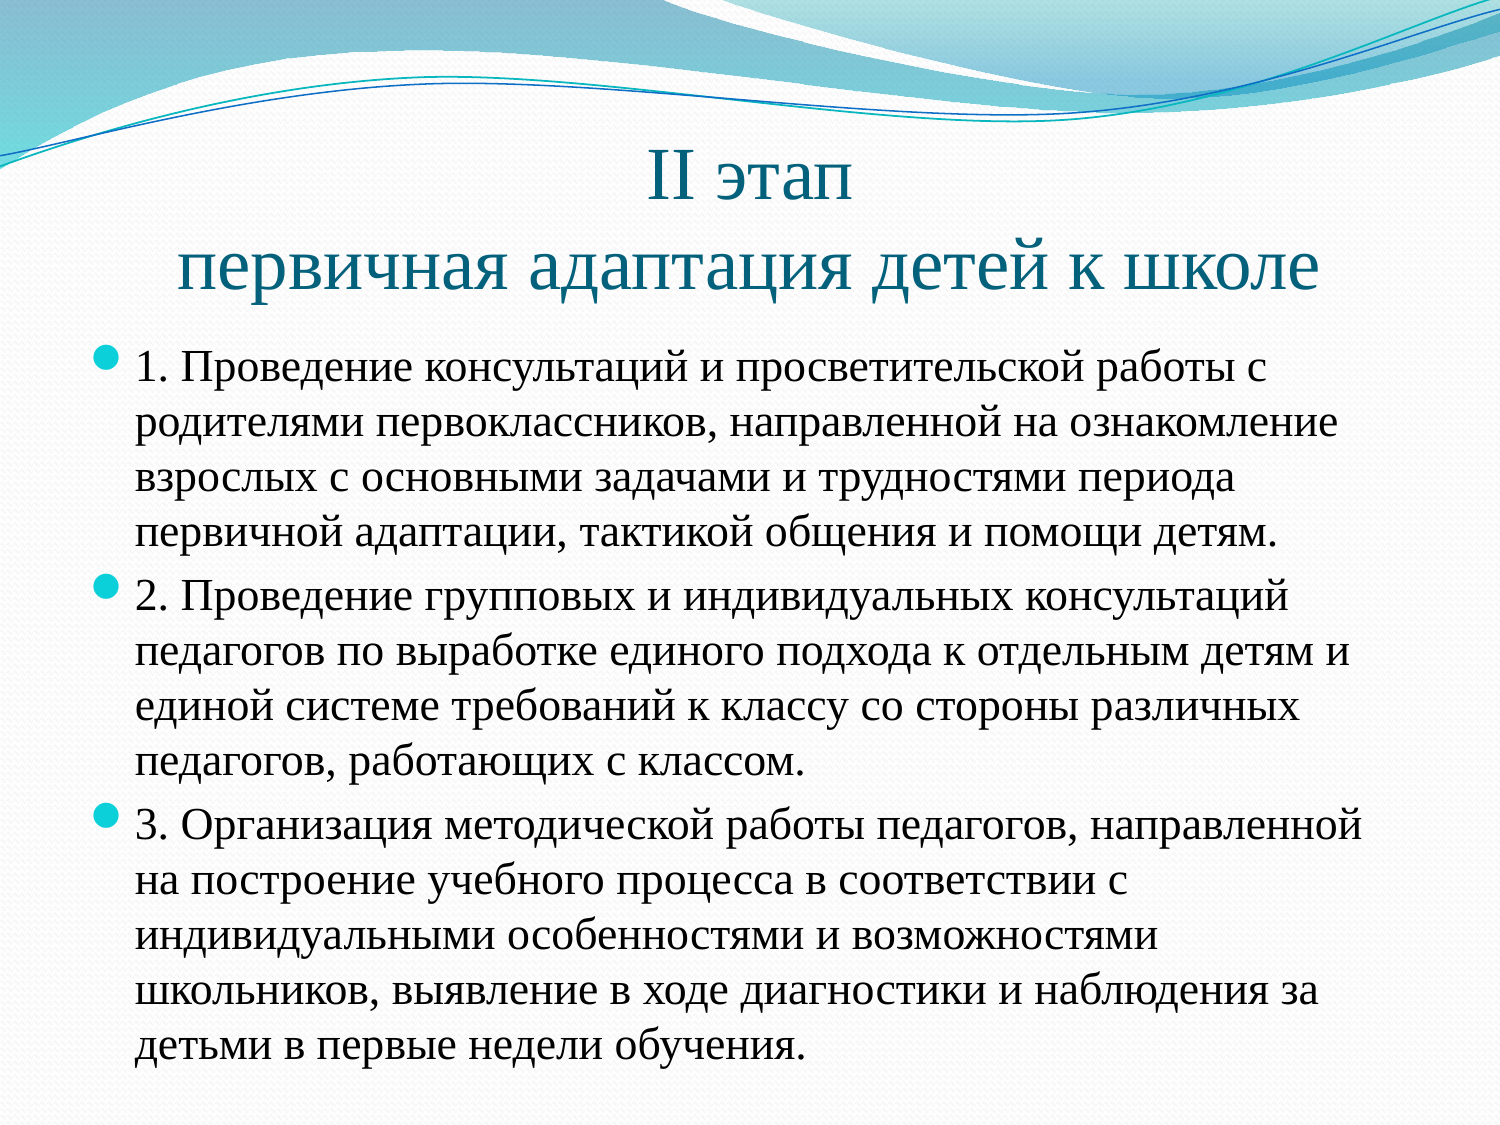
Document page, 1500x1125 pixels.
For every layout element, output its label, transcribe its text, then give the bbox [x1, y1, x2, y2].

title II этап первичная адаптация детей к школе [75, 46, 1425, 305]
list 1. Проведение консультаций и просветительской работы с родителями первоклассников, направленной на ознакомление взрослых с основными задачами и трудностями периода первичной адаптации, тактикой общения и помощи детям. 2. Проведение групповых и индивидуальных консультаций педагогов по выработке единого подхода к отдельным детям и единой системе требований к классу со стороны различных педагогов, работающих с классом. 3. Организация методической работы педагогов, направленной на построение учебного процесса в соответствии с индивидуальными особенностями и возможностями школьников, выявление в ходе диагностики и наблюдения за детьми в первые недели обучения. [75, 328, 1425, 1102]
